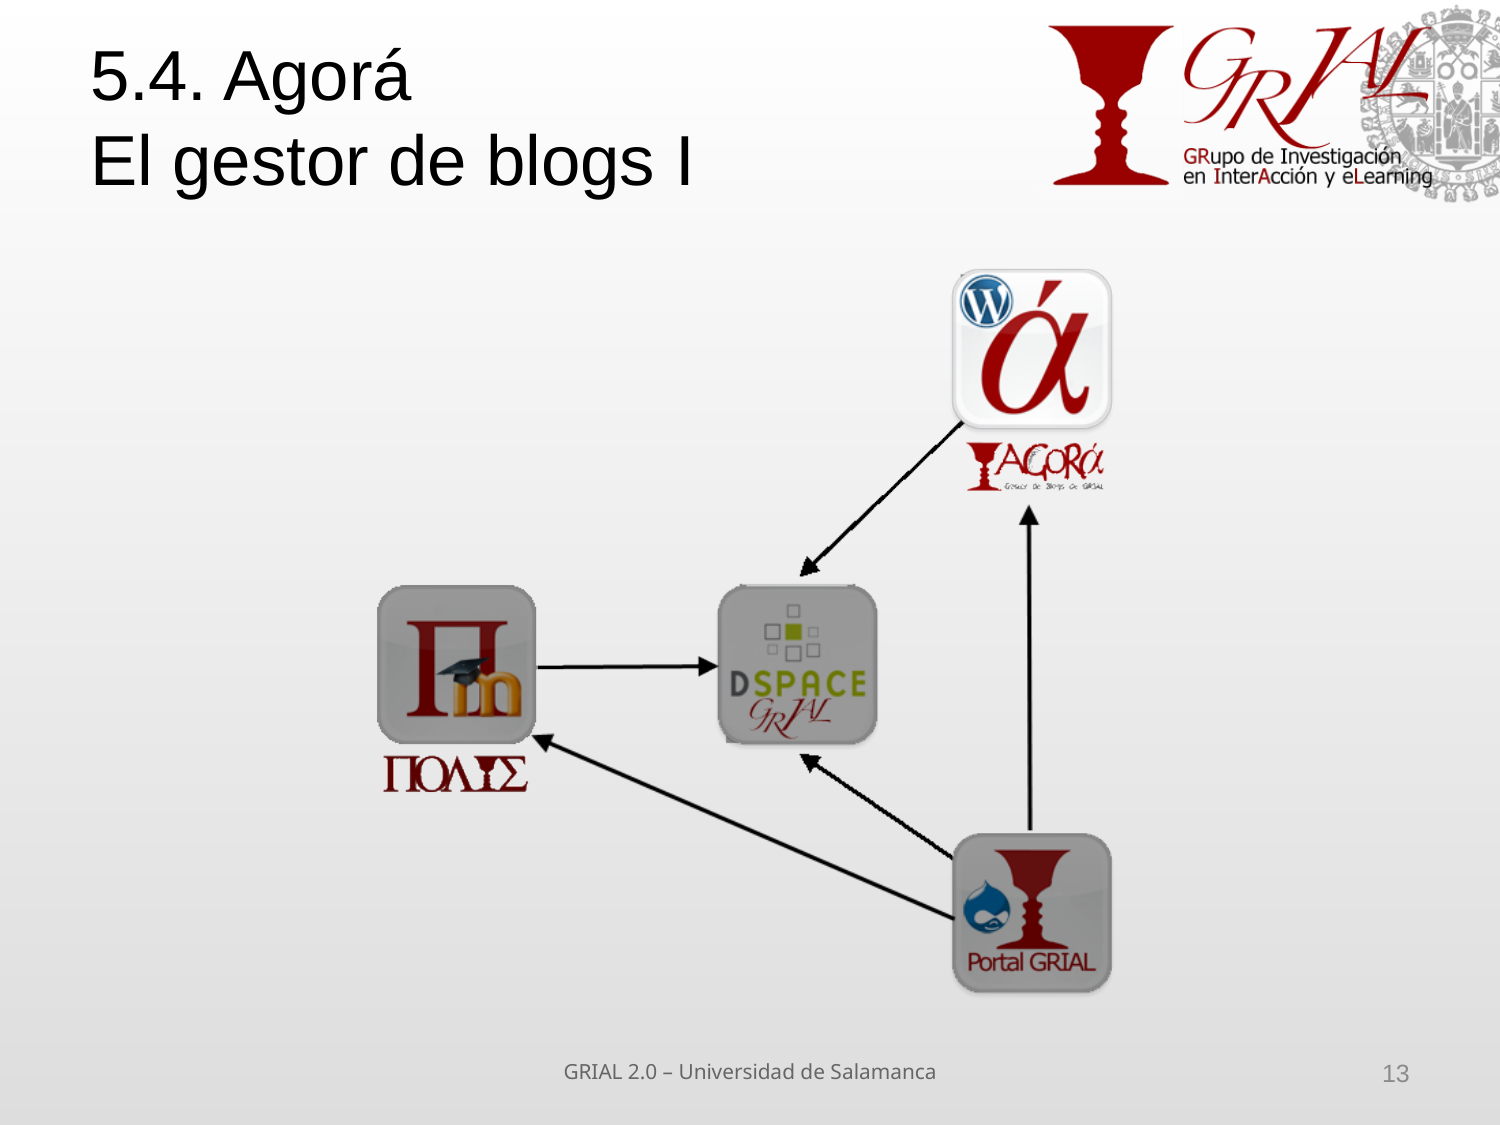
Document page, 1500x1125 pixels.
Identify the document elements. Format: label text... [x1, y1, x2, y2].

picture [1039, 0, 1500, 209]
footer GRIAL 2.0 – Universidad de Salamanca [512, 1042, 988, 1103]
title 5.4. Agorá El gestor de blogs I [75, 20, 1040, 209]
slide_number 13 [1074, 1042, 1425, 1103]
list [74, 262, 1426, 1006]
